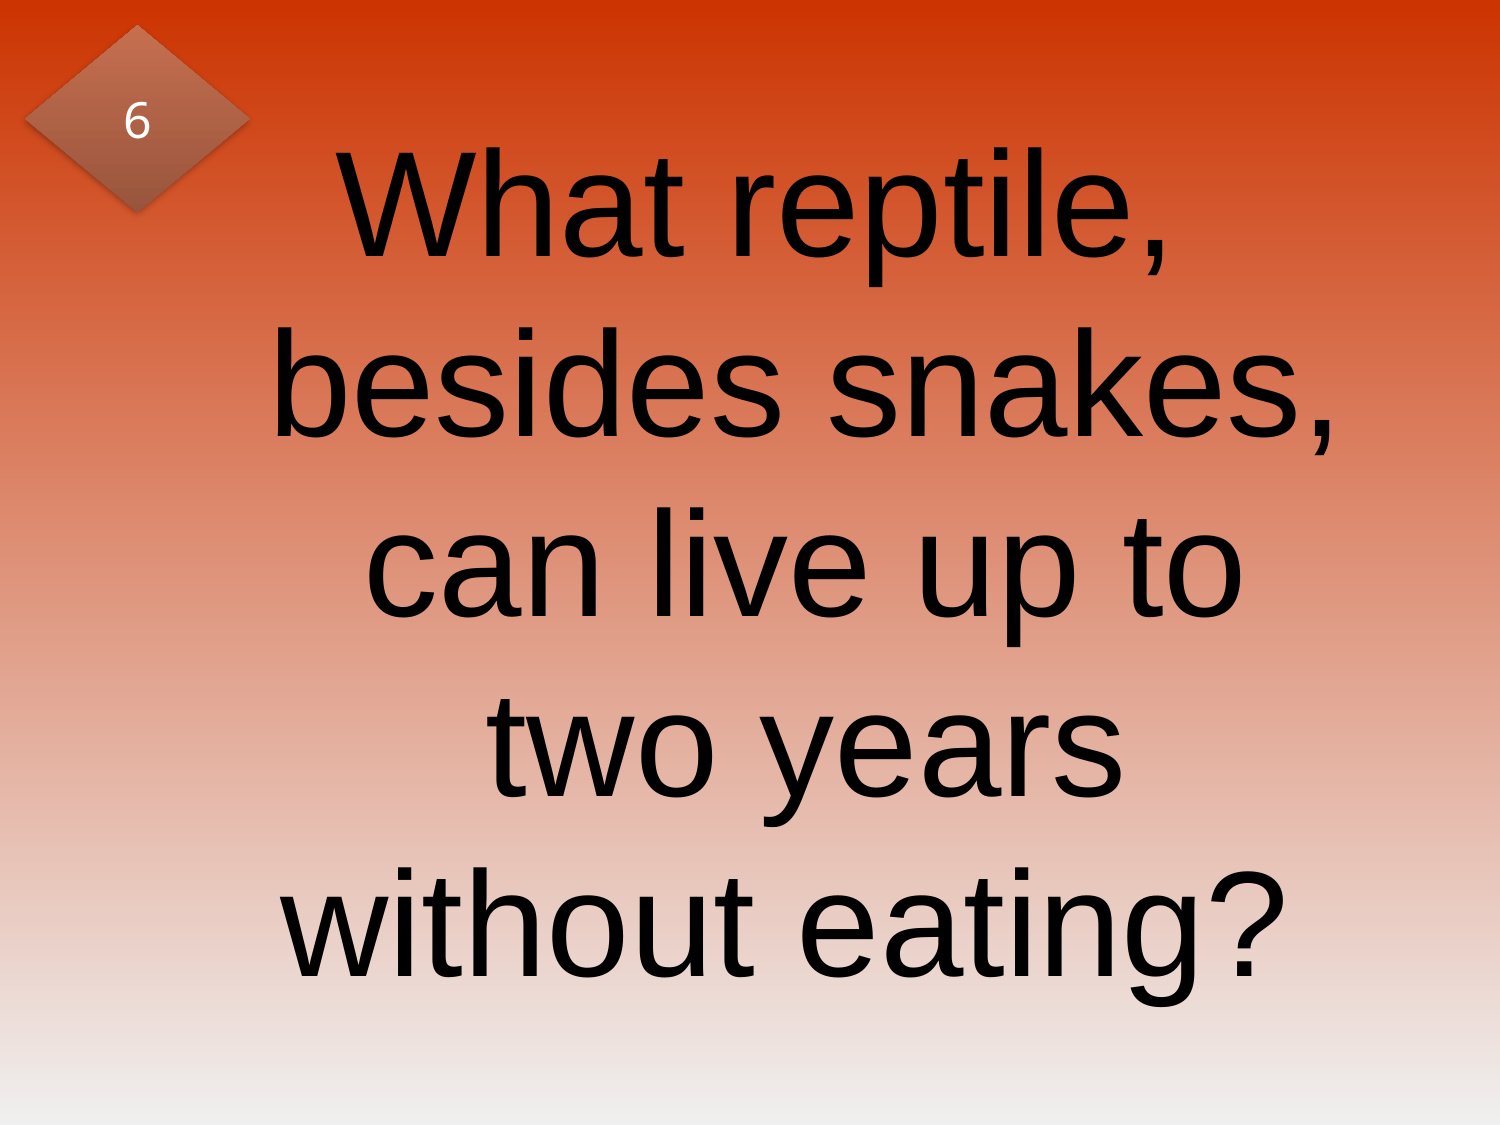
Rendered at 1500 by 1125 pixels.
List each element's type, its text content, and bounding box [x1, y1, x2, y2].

text_box 6 [24, 24, 250, 213]
title What reptile, besides snakes, can live up to two years without eating? [112, 187, 1401, 926]
